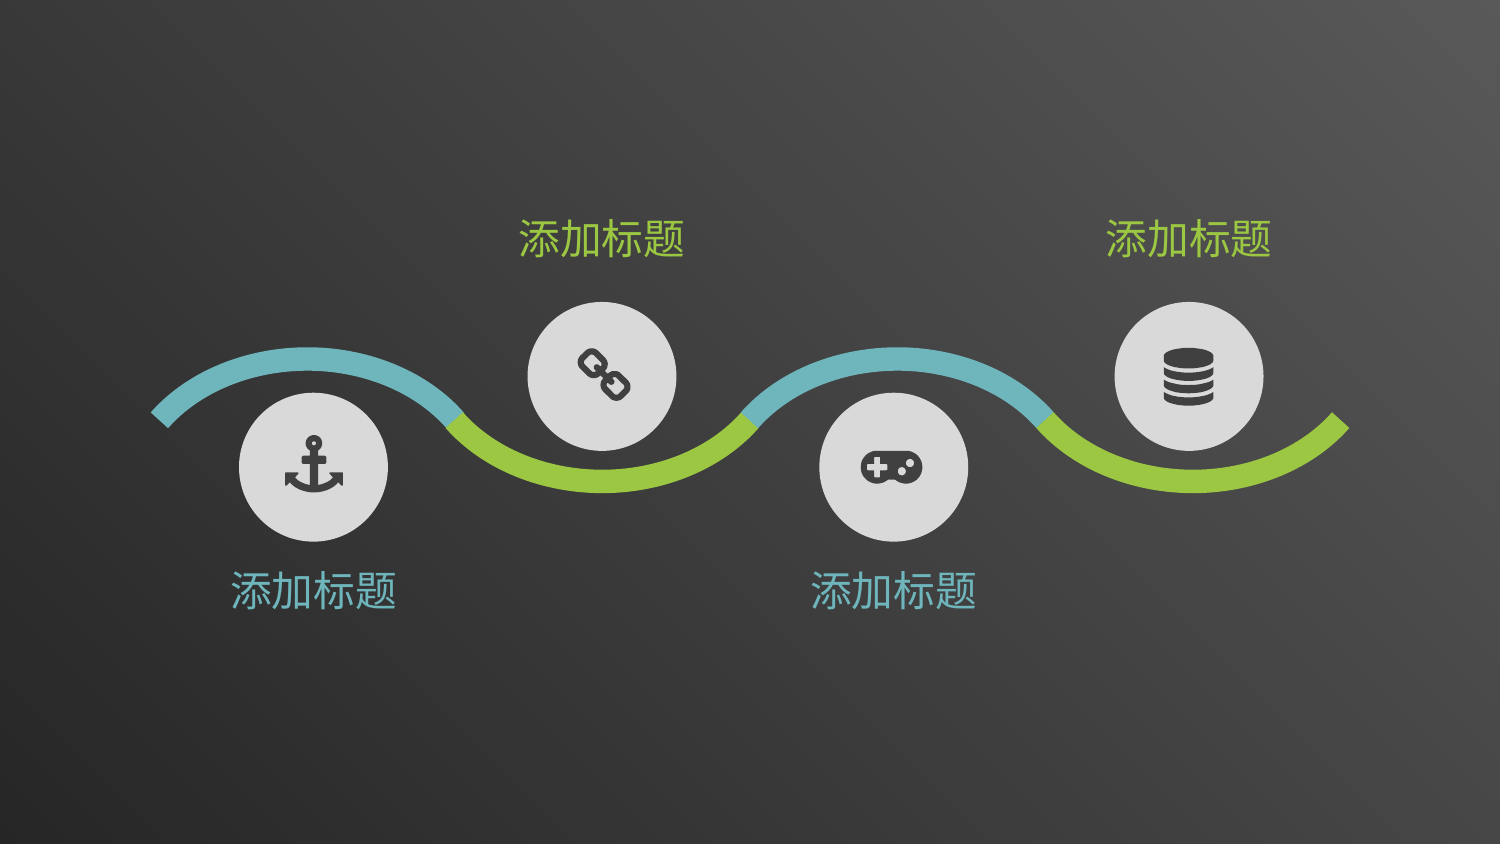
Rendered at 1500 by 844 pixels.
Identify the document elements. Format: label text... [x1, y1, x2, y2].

text_box 添加标题 [462, 213, 742, 264]
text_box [238, 392, 389, 542]
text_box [159, 358, 1341, 482]
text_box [1114, 301, 1264, 452]
text_box 添加标题 [173, 564, 454, 615]
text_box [819, 392, 969, 542]
text_box 添加标题 [754, 564, 1034, 615]
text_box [527, 301, 677, 452]
text_box 添加标题 [1049, 213, 1329, 264]
